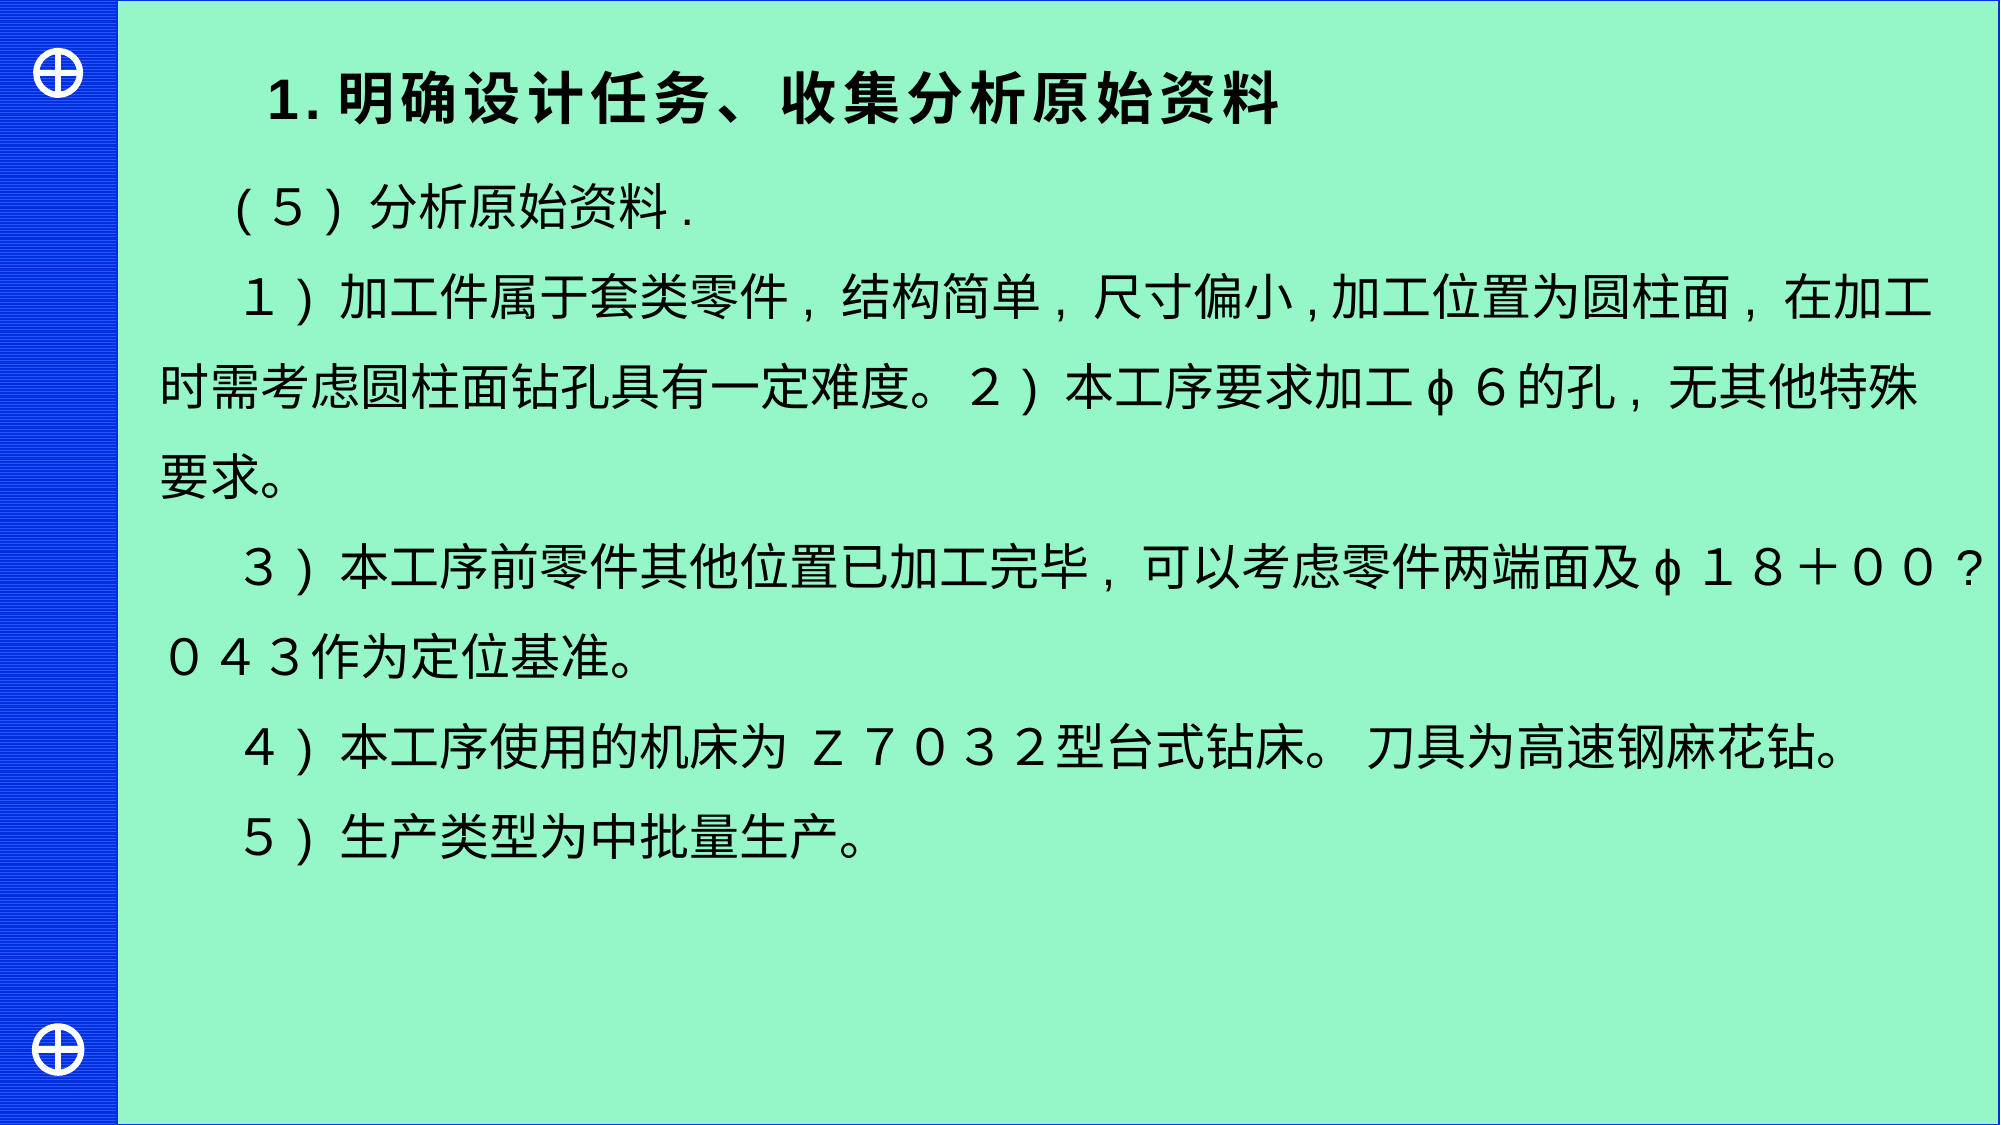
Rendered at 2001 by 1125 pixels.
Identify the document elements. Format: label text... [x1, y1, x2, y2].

text_box (５) 分析原始资料. １) 加工件属于套类零件, 结构简单, 尺寸偏小,加工位置为圆柱面, 在加工时需考虑圆柱面钻孔具有一定难度。２) 本工序要求加工ϕ６的孔, 无其他特殊要求。 ３) 本工序前零件其他位置已加工完毕, 可以考虑零件两端面及ϕ１８＋００?０４３作为定位基准。 ４) 本工序使用的机床为 Z７０３２型台式钻床。 刀具为高速钢麻花钻。 ５) 生产类型为中批量生产。 [145, 138, 1977, 873]
text_box 1.明确设计任务、收集分析原始资料 [164, 17, 1452, 138]
